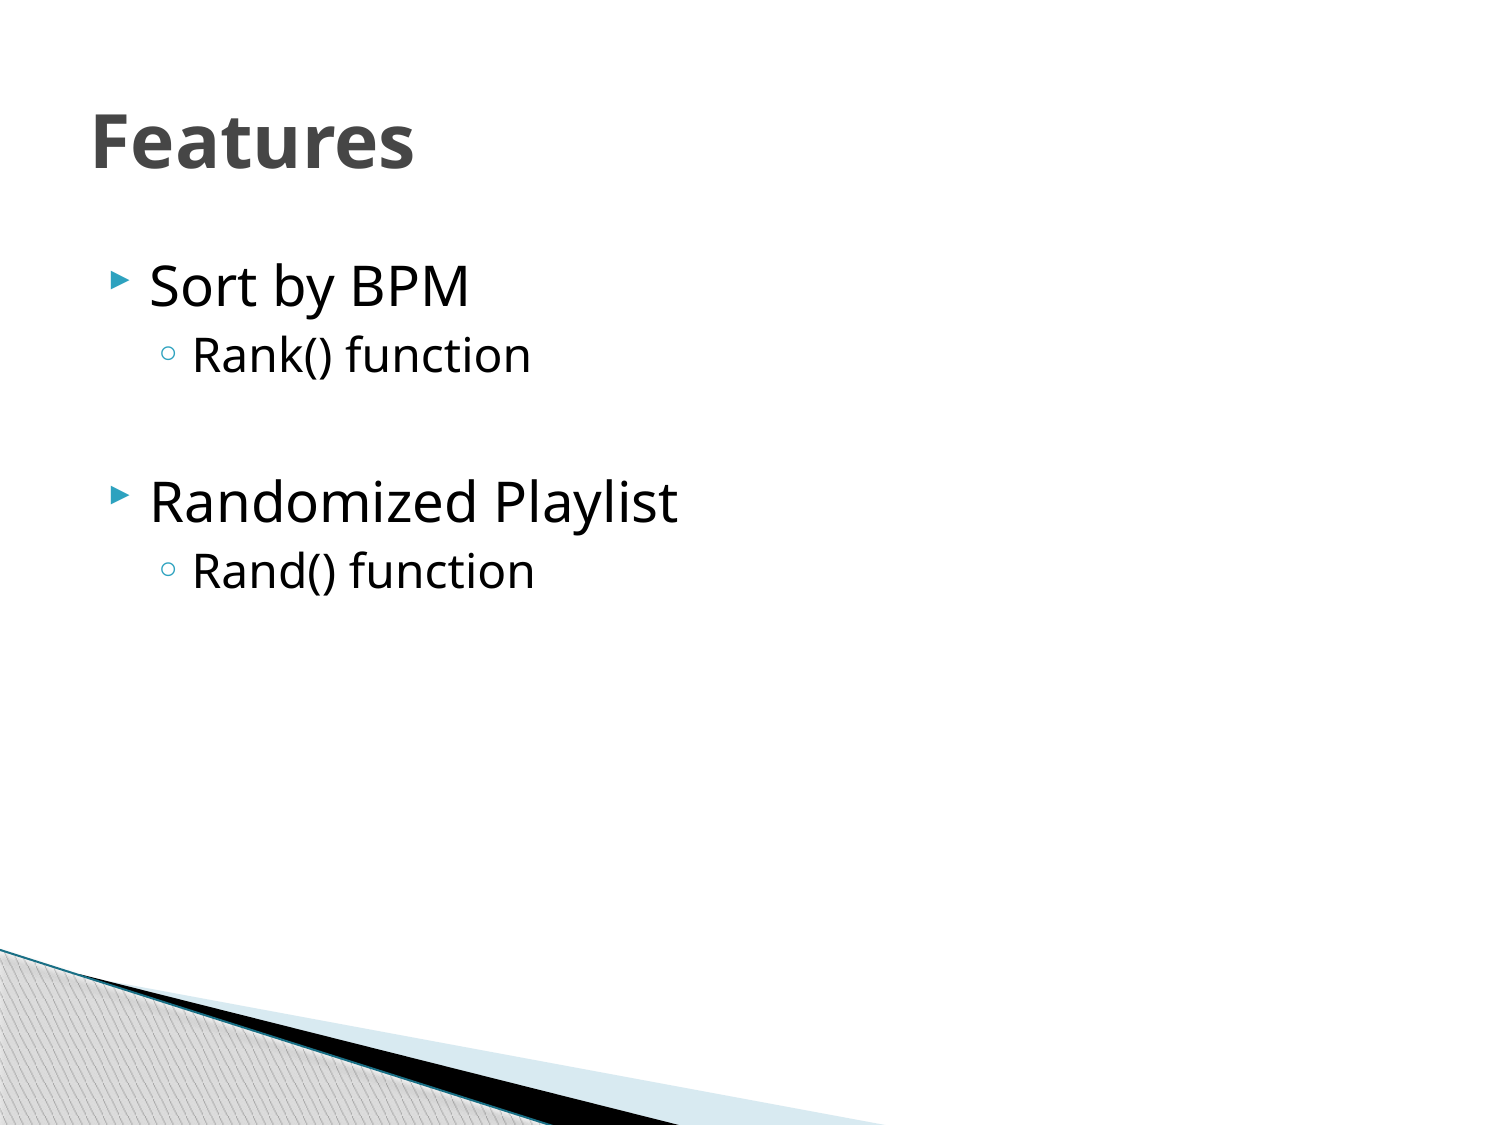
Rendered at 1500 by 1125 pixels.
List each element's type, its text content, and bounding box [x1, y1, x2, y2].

title Features [75, 45, 1425, 233]
list Sort by BPM Rank() function Randomized Playlist Rand() function [75, 243, 1425, 986]
